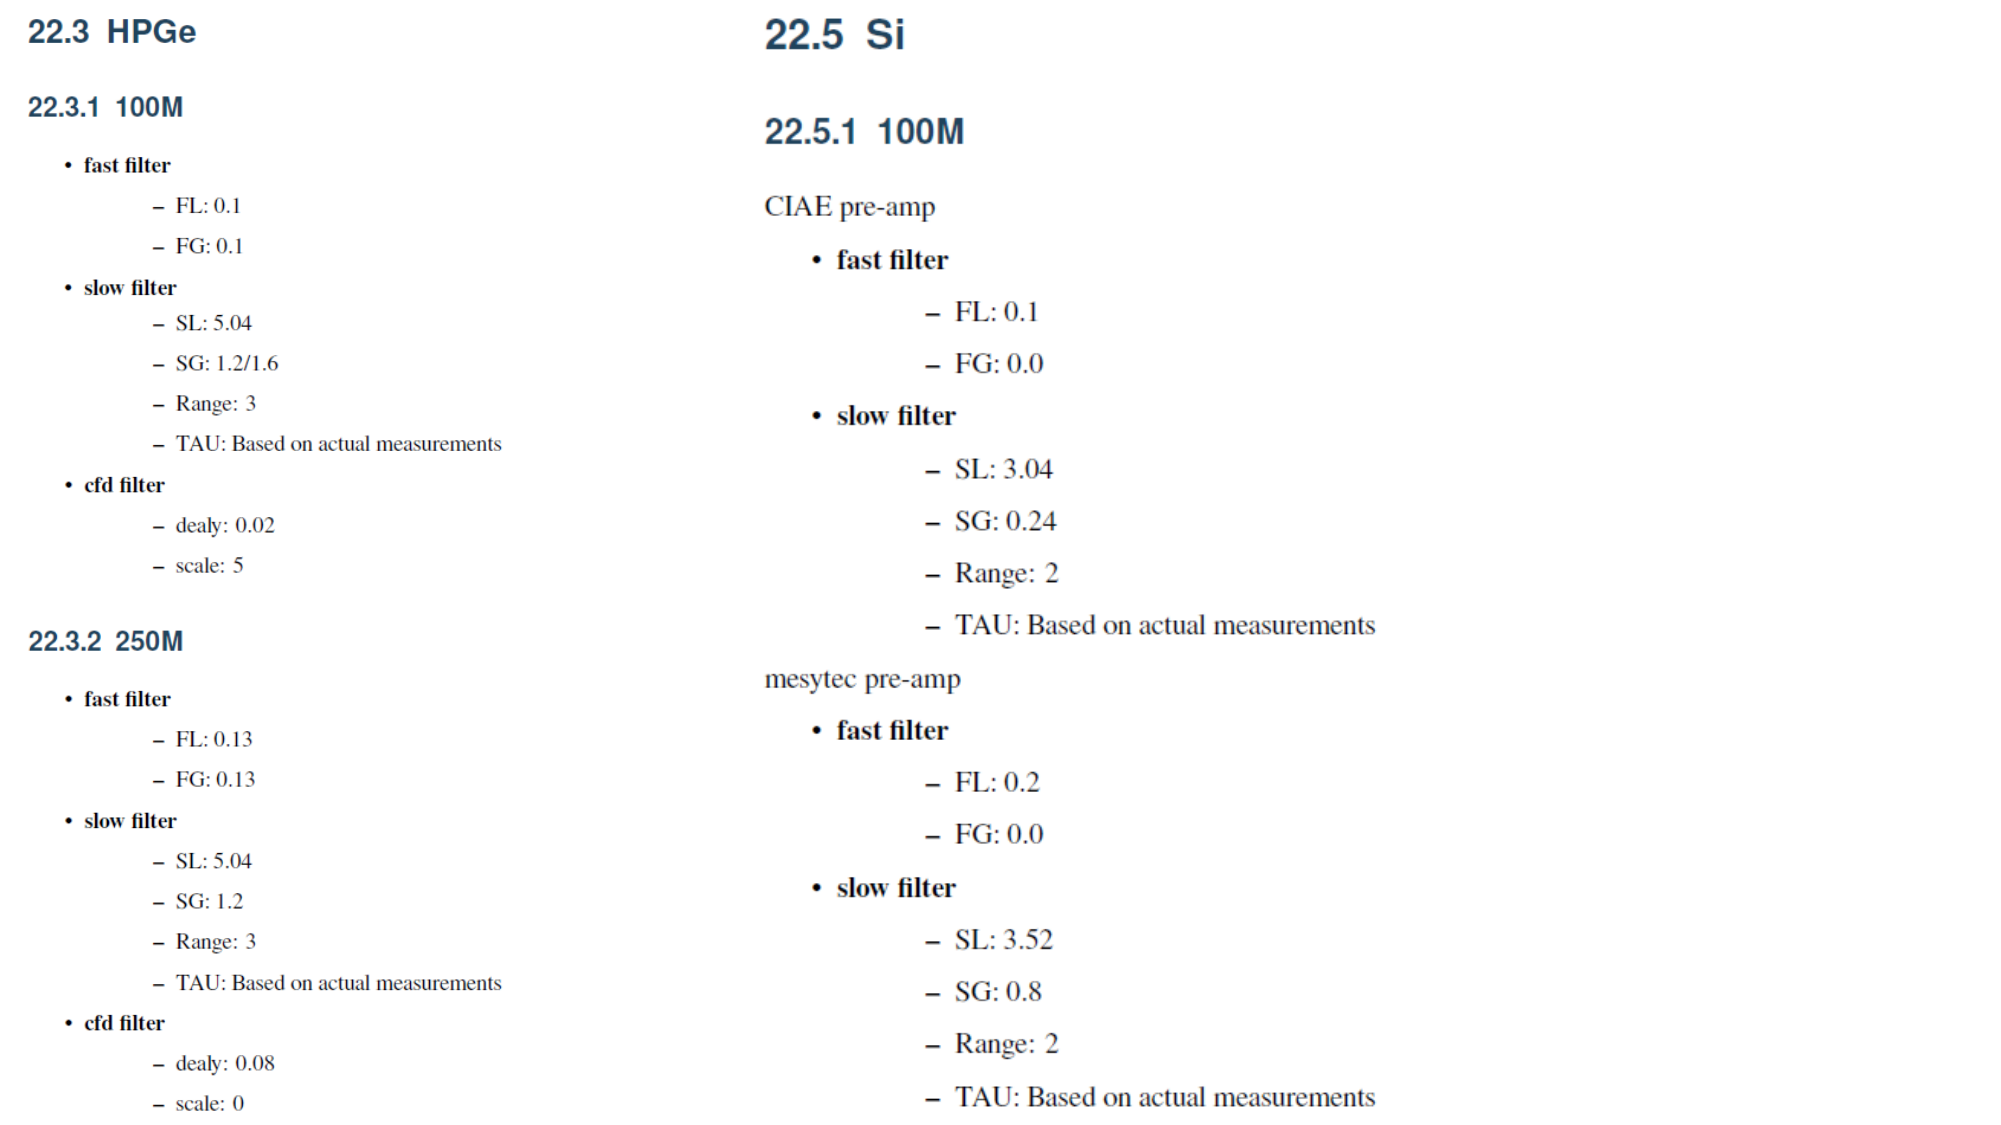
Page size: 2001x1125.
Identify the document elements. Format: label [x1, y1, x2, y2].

picture [749, 0, 1398, 1125]
picture [8, 0, 532, 1125]
